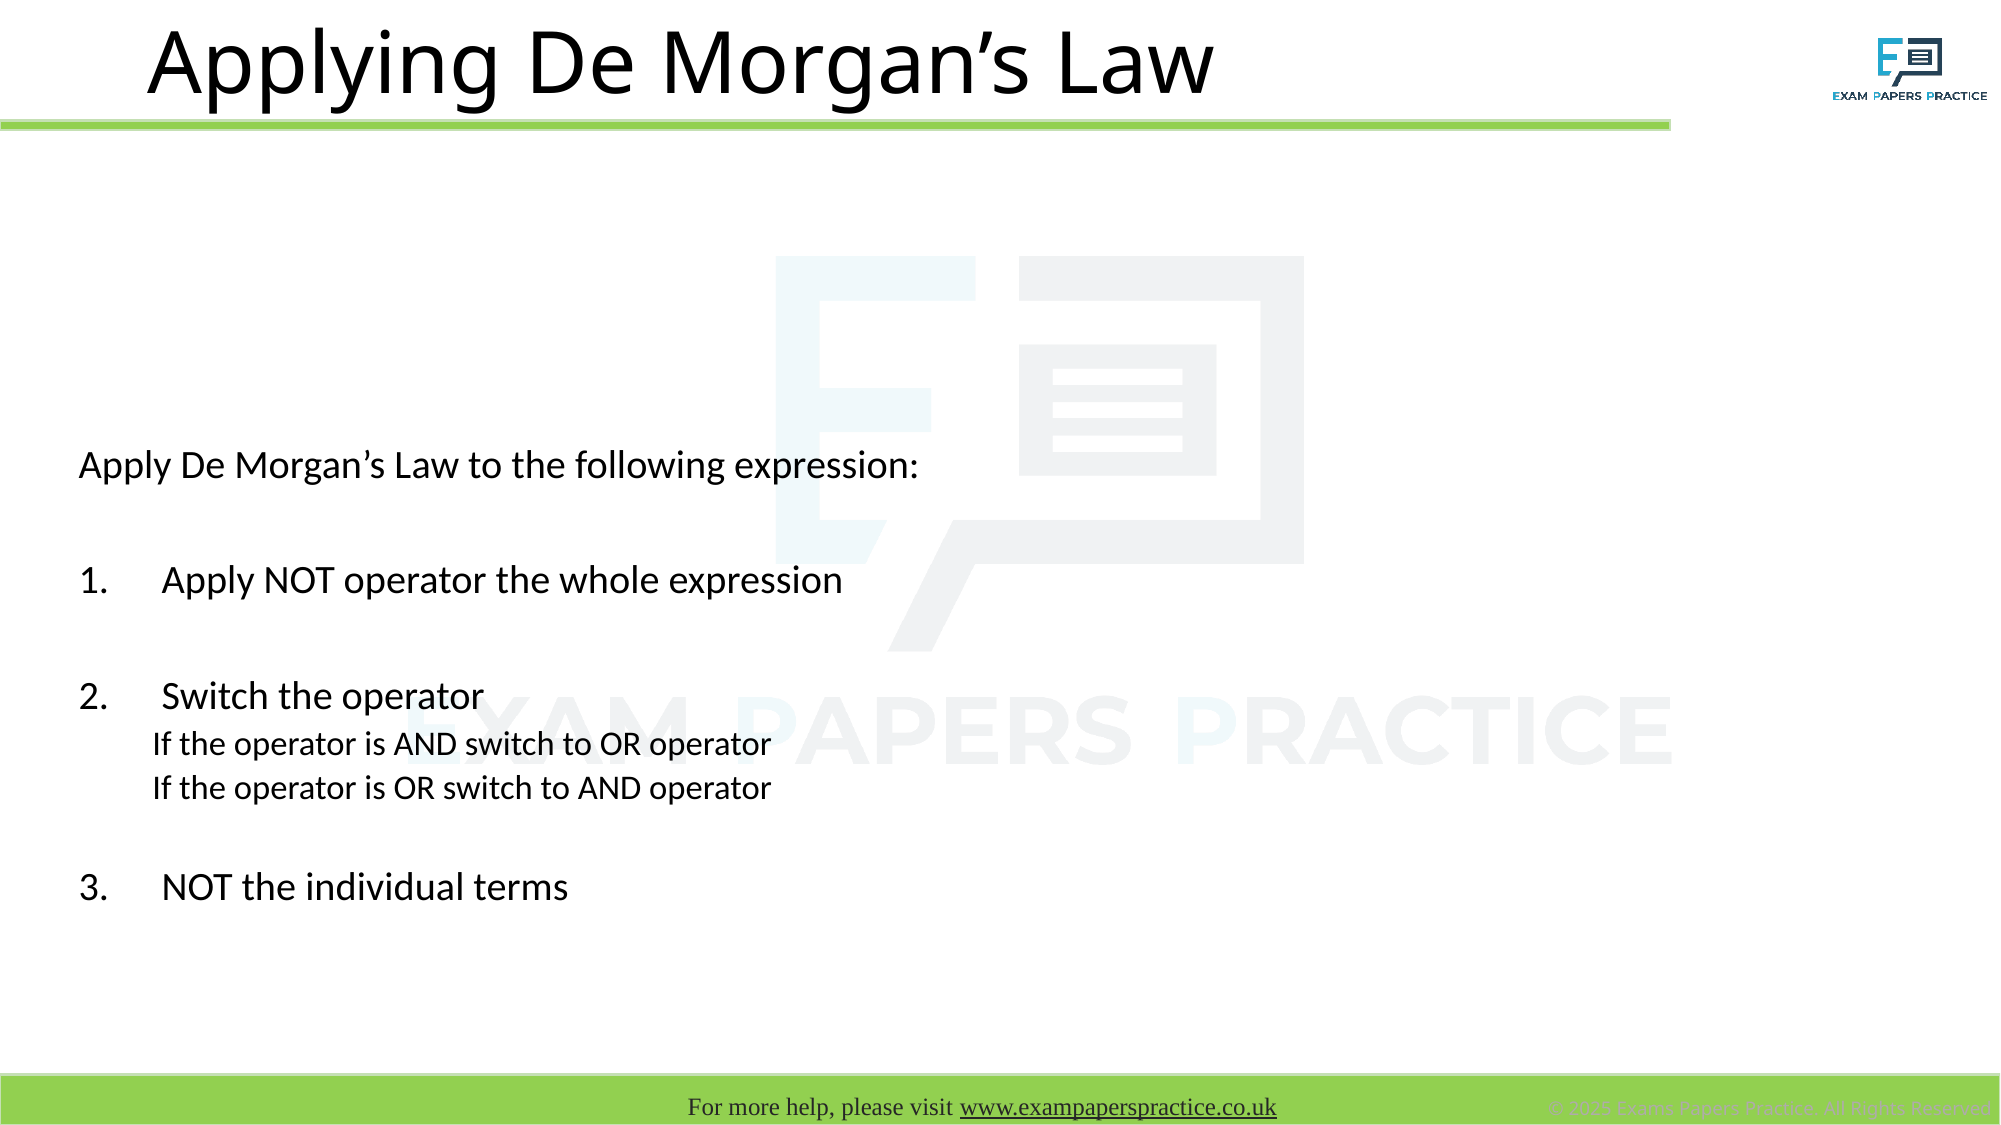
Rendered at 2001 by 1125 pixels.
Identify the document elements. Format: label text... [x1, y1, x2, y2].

title Applying De Morgan’s Law [132, 11, 1858, 121]
